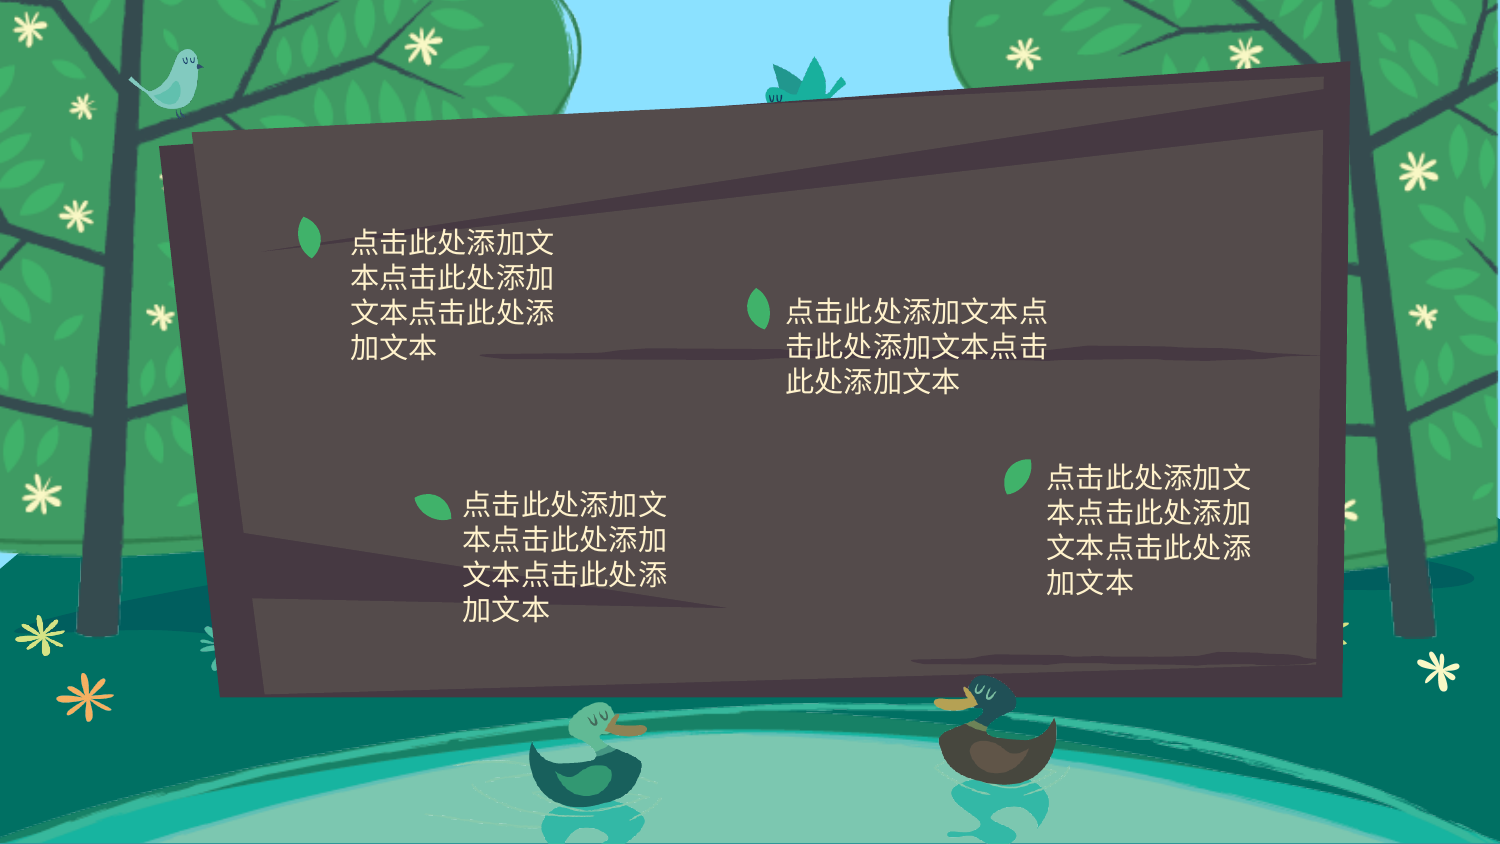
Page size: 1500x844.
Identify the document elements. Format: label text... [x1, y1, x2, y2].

picture [0, 0, 605, 671]
text_box [413, 493, 453, 522]
text_box [296, 215, 322, 260]
text_box 点击此处添加文本点击此处添加文本点击此处添加文本 [447, 479, 687, 634]
picture [765, 56, 846, 102]
text_box 点击此处添加文本点击此处添加文本点击此处添加文本 [770, 285, 1075, 406]
text_box [746, 286, 771, 331]
text_box [1003, 458, 1033, 496]
picture [0, 0, 1500, 844]
text_box 点击此处添加文本点击此处添加文本点击此处添加文本 [1031, 451, 1295, 607]
text_box 点击此处添加文本点击此处添加文本点击此处添加文本 [335, 216, 577, 372]
